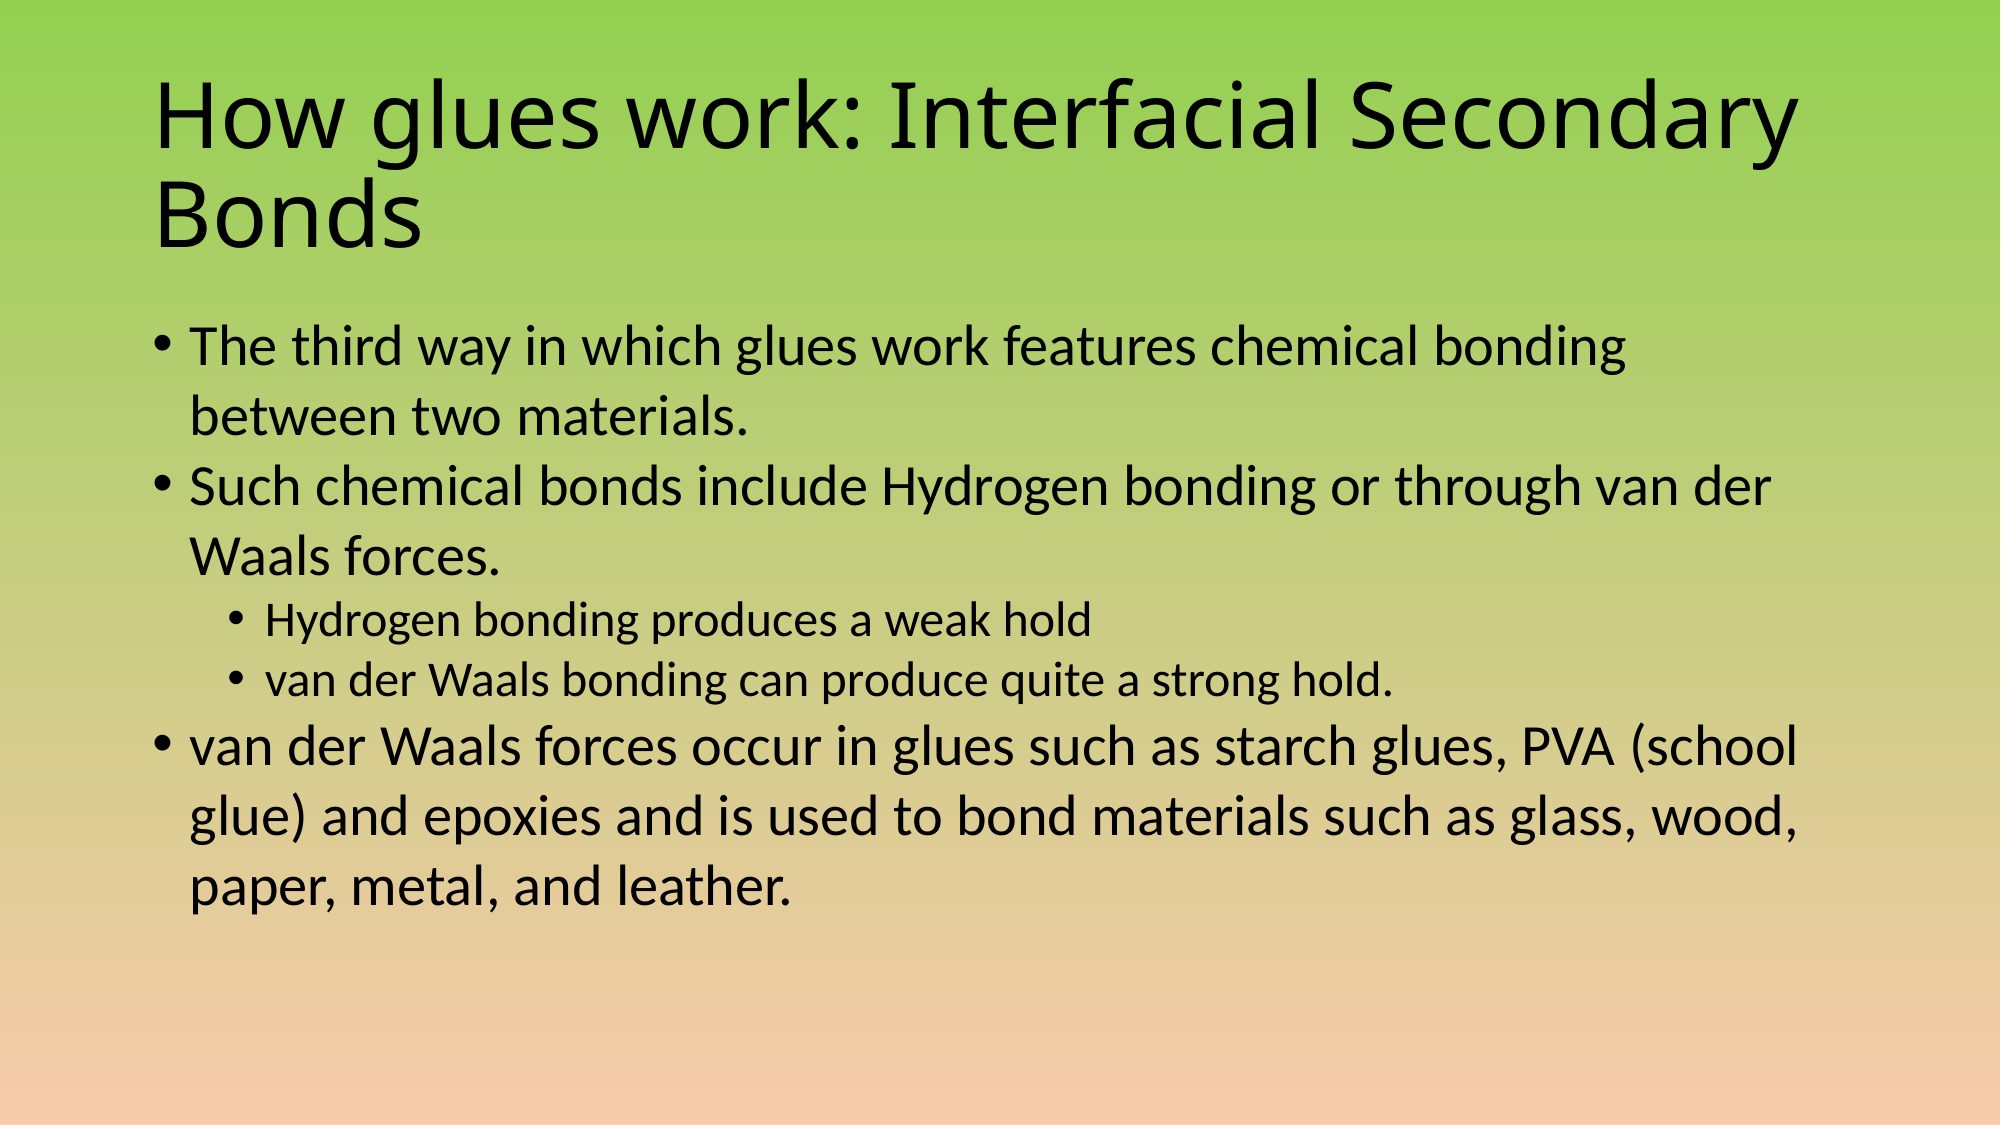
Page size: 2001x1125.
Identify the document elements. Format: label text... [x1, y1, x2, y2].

title How glues work: Interfacial Secondary Bonds [137, 59, 1863, 278]
list The third way in which glues work features chemical bonding between two materials. Such chemical bonds include Hydrogen bonding or through van der Waals forces. Hydrogen bonding produces a weak hold van der Waals bonding can produce quite a strong hold. van der Waals forces occur in glues such as starch glues, PVA (school glue) and epoxies and is used to bond materials such as glass, wood, paper, metal, and leather. [137, 299, 1863, 1014]
